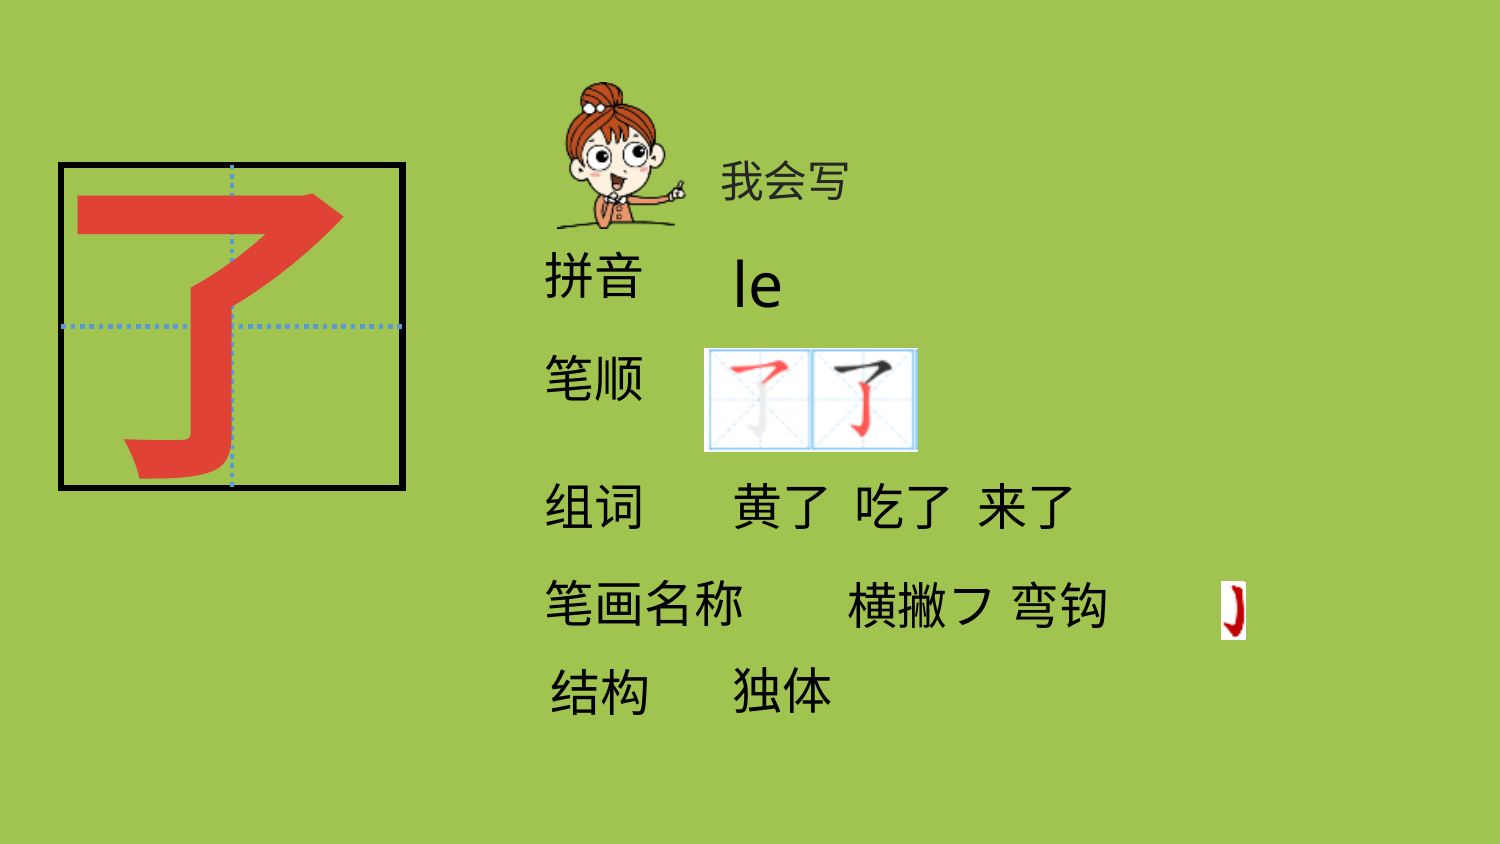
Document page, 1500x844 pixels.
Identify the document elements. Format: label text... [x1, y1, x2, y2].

text_box 组词 [533, 470, 690, 542]
text_box 笔画名称 [533, 566, 826, 639]
text_box 我会写 [686, 138, 968, 222]
picture [1221, 581, 1246, 640]
text_box 拼音 [533, 239, 690, 311]
text_box 了 [36, 118, 447, 520]
text_box 黄了 吃了 来了 [721, 470, 1332, 542]
text_box 横撇フ 弯钩 [836, 568, 1332, 640]
text_box le [721, 239, 878, 326]
picture [704, 348, 918, 452]
text_box 独体 [721, 654, 1079, 726]
text_box 笔顺 [533, 342, 690, 414]
picture [557, 82, 686, 229]
text_box 结构 [539, 655, 832, 727]
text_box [61, 164, 403, 488]
